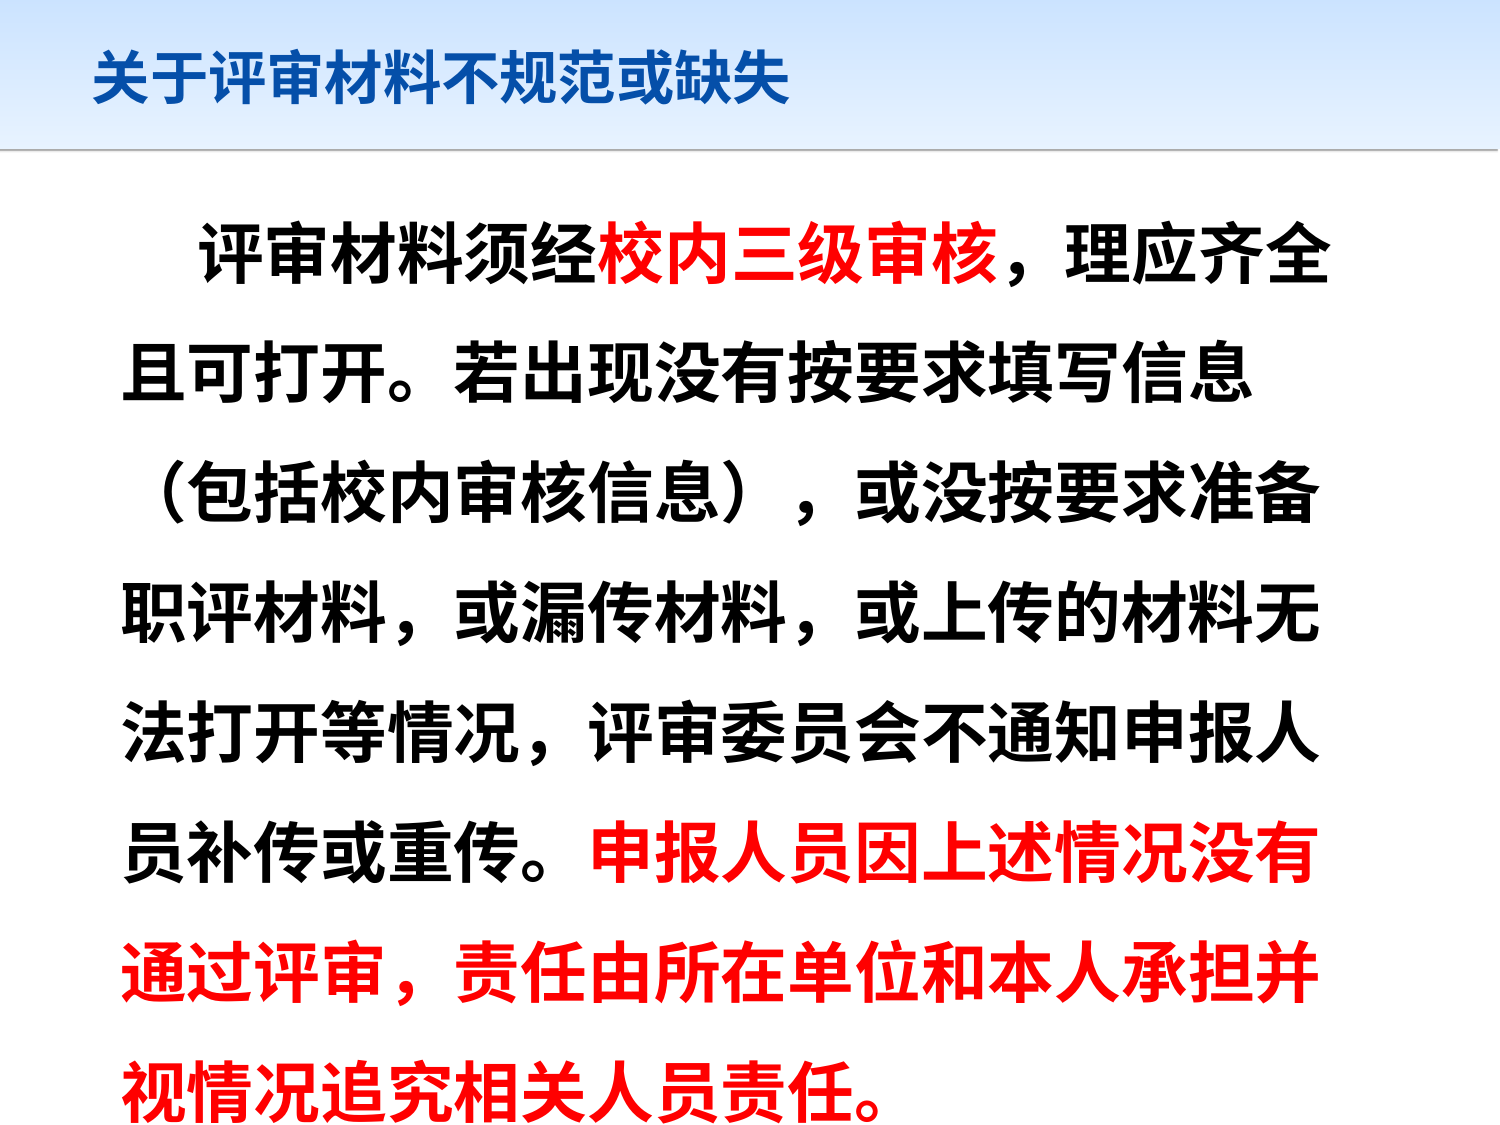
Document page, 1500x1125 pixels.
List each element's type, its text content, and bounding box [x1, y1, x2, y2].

title 关于评审材料不规范或缺失 [76, 23, 1424, 131]
text_box 评审材料须经校内三级审核，理应齐全且可打开。若出现没有按要求填写信息（包括校内审核信息），或没按要求准备职评材料，或漏传材料，或上传的材料无法打开等情况，评审委员会不通知申报人员补传或重传。申报人员因上述情况没有通过评审，责任由所在单位和本人承担并视情况追究相关人员责任。 [105, 163, 1358, 1125]
